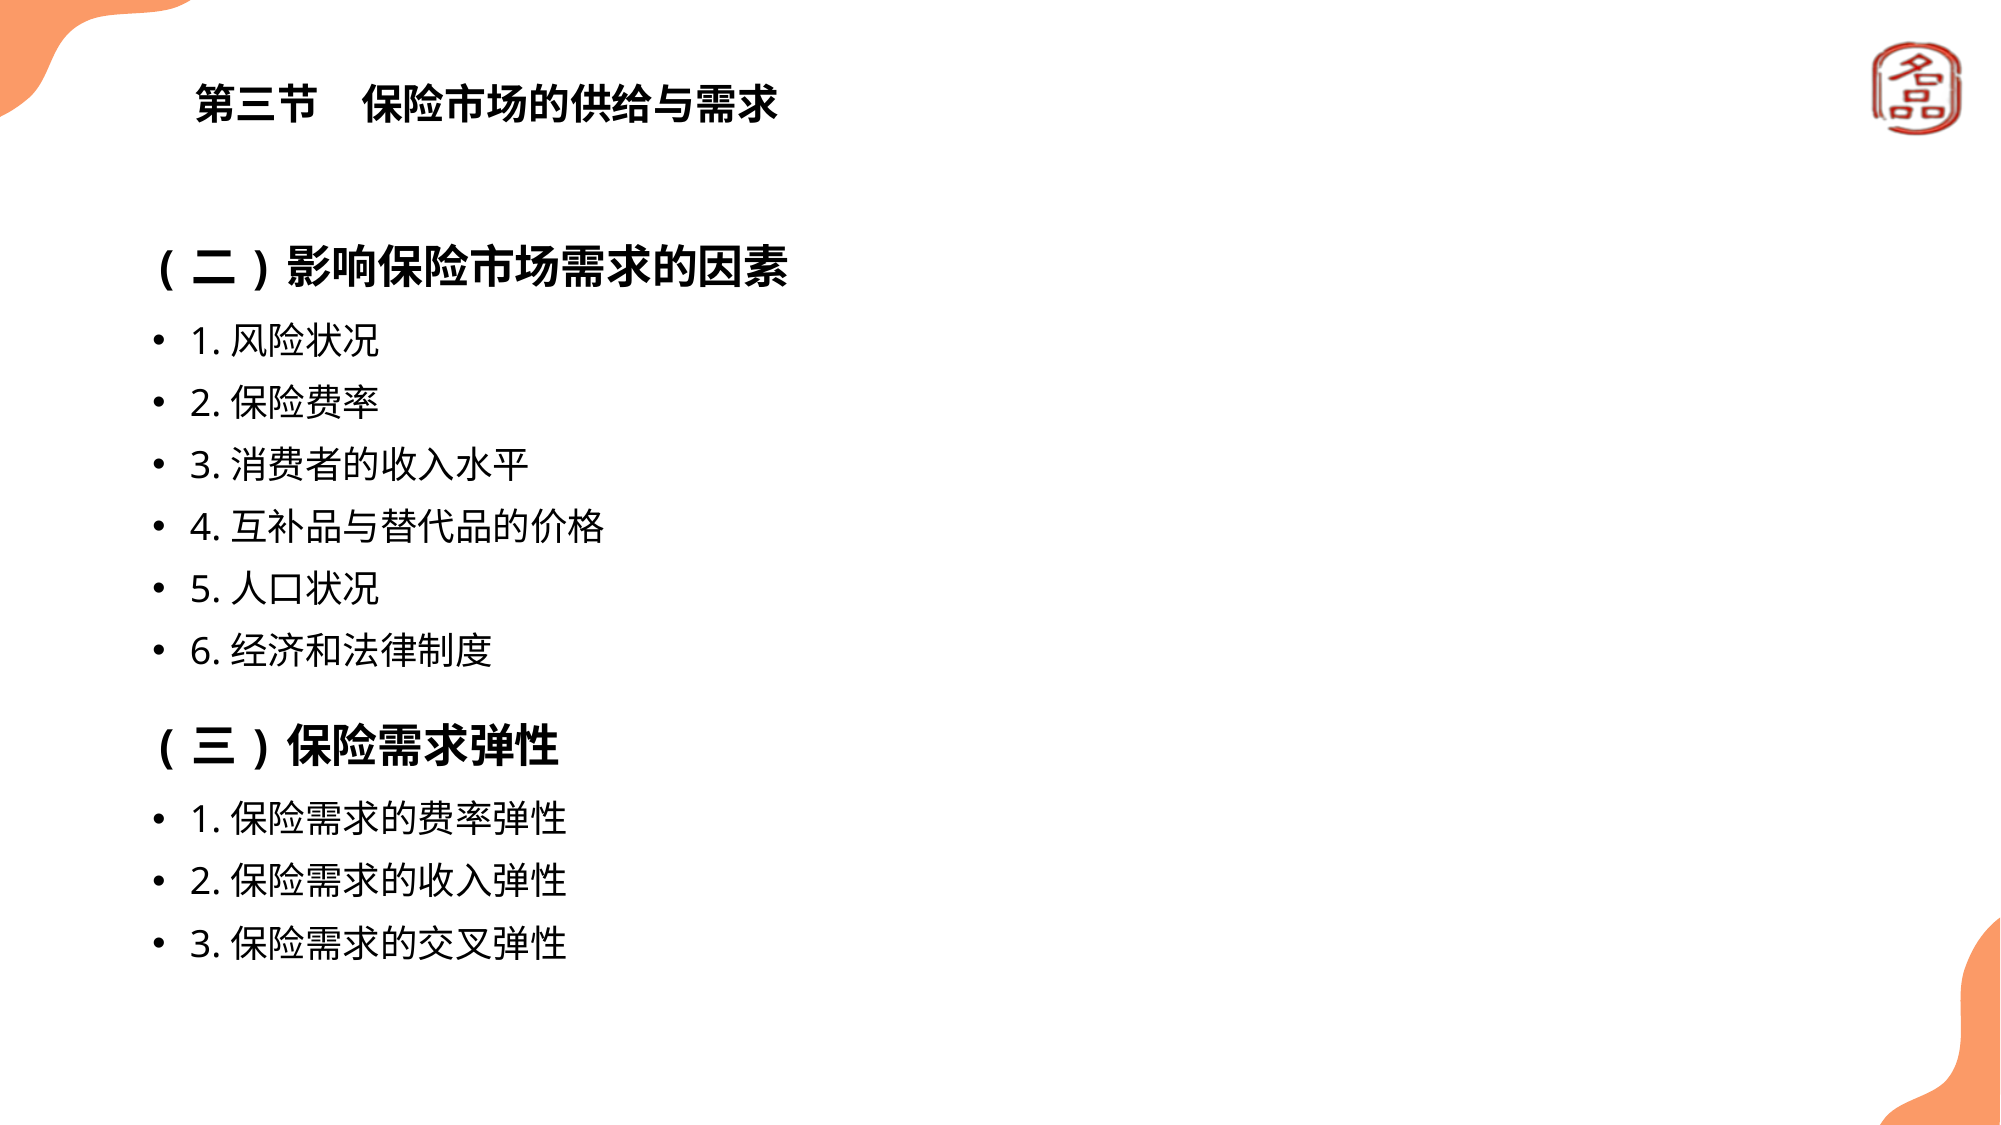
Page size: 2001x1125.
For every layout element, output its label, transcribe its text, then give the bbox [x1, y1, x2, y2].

picture [1861, 10, 1990, 147]
list (二)影响保险市场需求的因素 1.风险状况 2.保险费率 3.消费者的收入水平 4.互补品与替代品的价格 5.人口状况 6.经济和法律制度 (三)保险需求弹性 1.保险需求的费率弹性 2.保险需求的收入弹性 3.保险需求的交叉弹性 [137, 217, 1863, 1031]
title 第三节 保险市场的供给与需求 [137, 60, 1863, 152]
